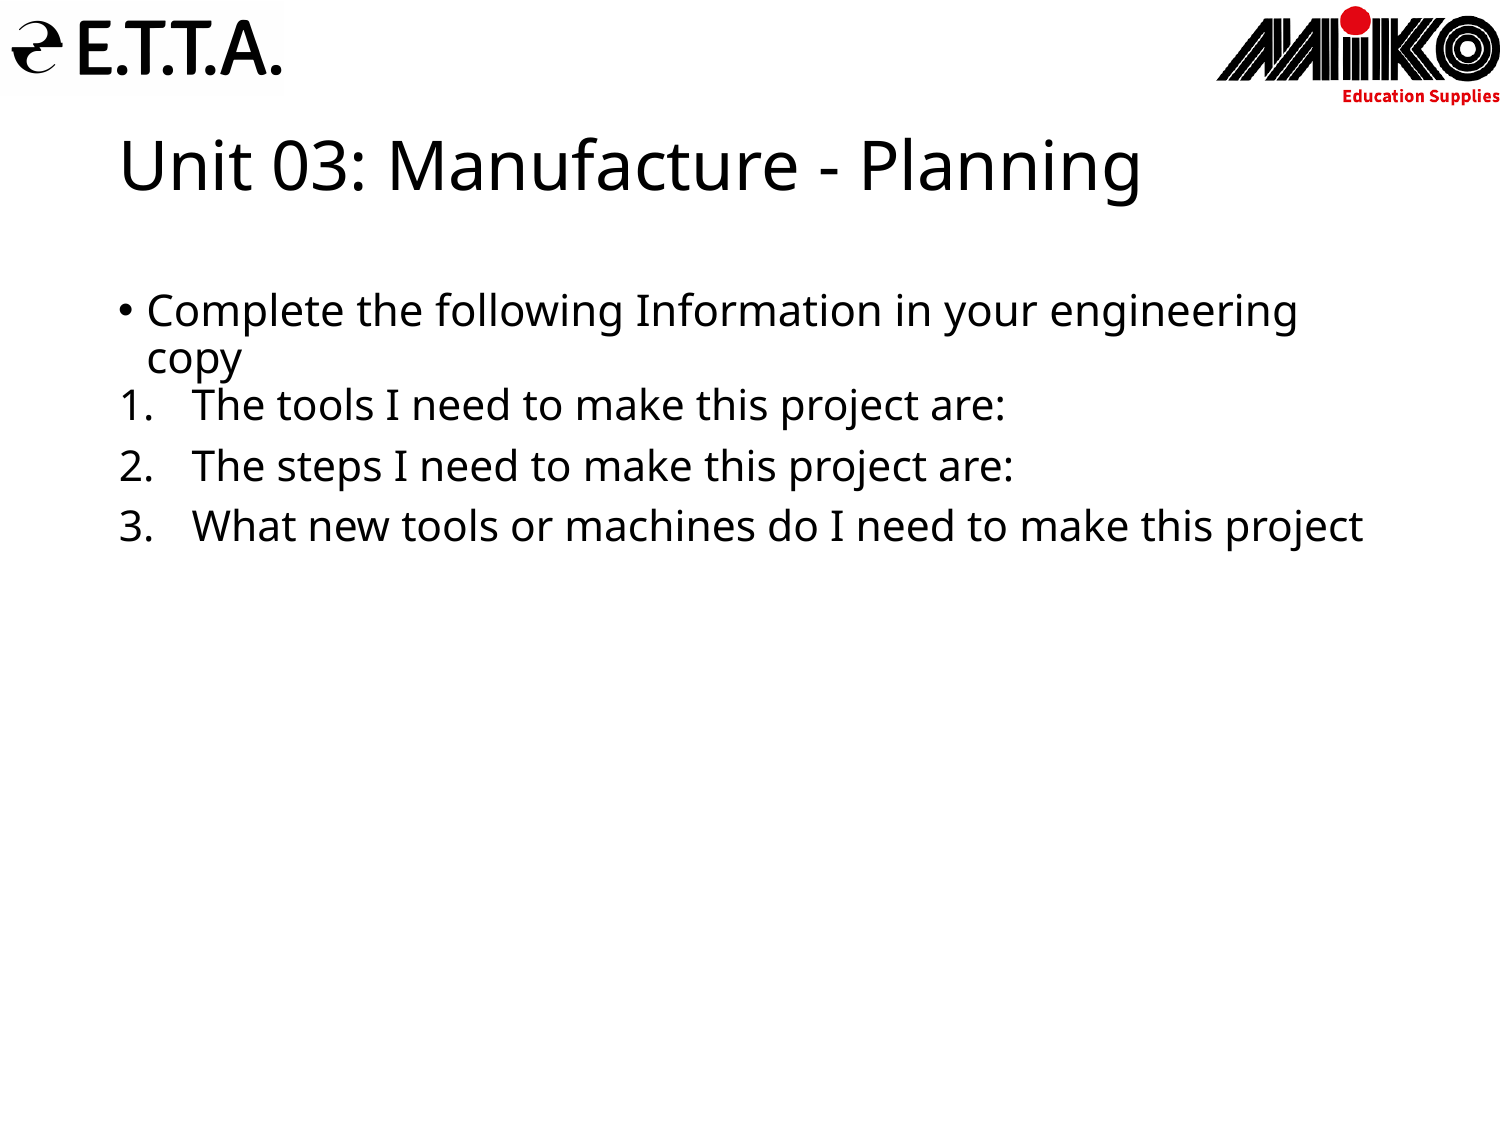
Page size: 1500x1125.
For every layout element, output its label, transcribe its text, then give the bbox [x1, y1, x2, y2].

list Complete the following Information in your engineering copy [103, 281, 1397, 434]
picture [1216, 6, 1500, 109]
text_box The tools I need to make this project are: The steps I need to make this project are: What new tools or machines do I need to make this project [103, 376, 1396, 601]
picture [0, 1, 284, 96]
title Unit 03: Manufacture - Planning [103, 59, 1397, 278]
